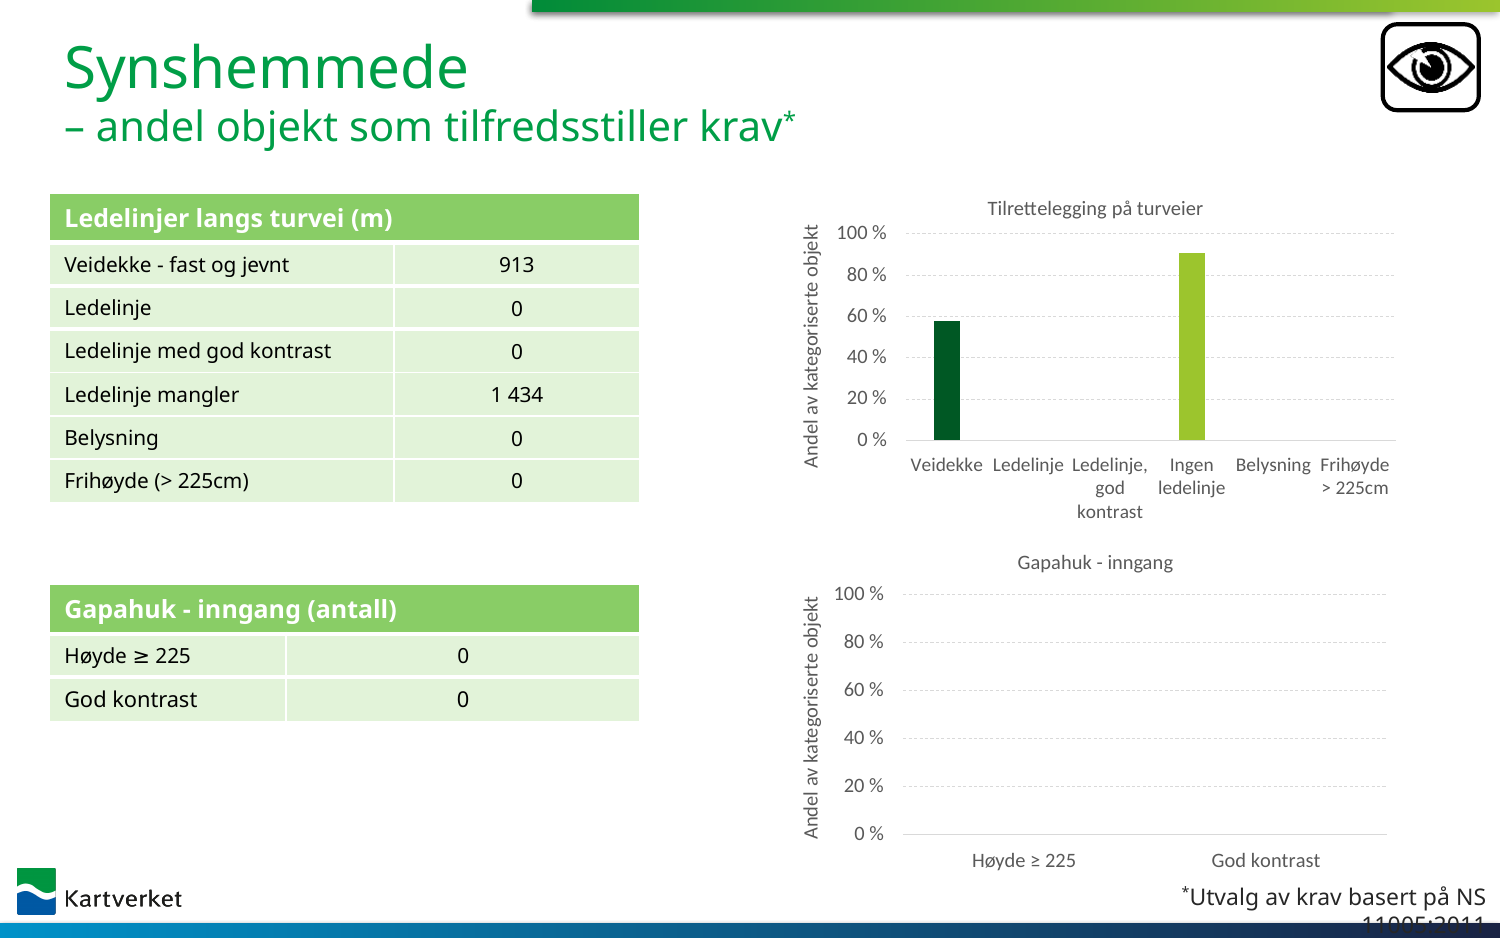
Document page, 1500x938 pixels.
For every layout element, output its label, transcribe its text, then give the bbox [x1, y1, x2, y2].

text_box *Utvalg av krav basert på NS 11005:2011 [1068, 873, 1500, 938]
table_cell 0 [395, 331, 639, 372]
table_cell 0 [395, 417, 639, 458]
table_cell 0 [287, 679, 639, 721]
table_cell Ledelinje mangler [50, 373, 393, 415]
table_cell God kontrast [50, 679, 285, 721]
table_cell 913 [395, 245, 639, 284]
picture [791, 541, 1400, 880]
table_cell 0 [287, 636, 639, 675]
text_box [1382, 24, 1480, 111]
table_cell Ledelinje [50, 288, 393, 327]
table_cell Ledelinje med god kontrast [50, 331, 393, 372]
table_cell Belysning [50, 417, 393, 458]
table_cell 1 434 [395, 373, 639, 415]
table_header Gapahuk - inngang (antall) [50, 585, 639, 632]
text_box Synshemmede – andel objekt som tilfredsstiller krav* [49, 24, 1431, 158]
table_cell 0 [395, 460, 639, 502]
table_cell Høyde ≥ 225 [50, 636, 285, 675]
table_cell Frihøyde (> 225cm) [50, 460, 393, 502]
table_header Ledelinjer langs turvei (m) [50, 194, 639, 240]
table_cell Veidekke - fast og jevnt [50, 245, 393, 284]
table_cell 0 [395, 288, 639, 327]
picture [791, 187, 1400, 526]
